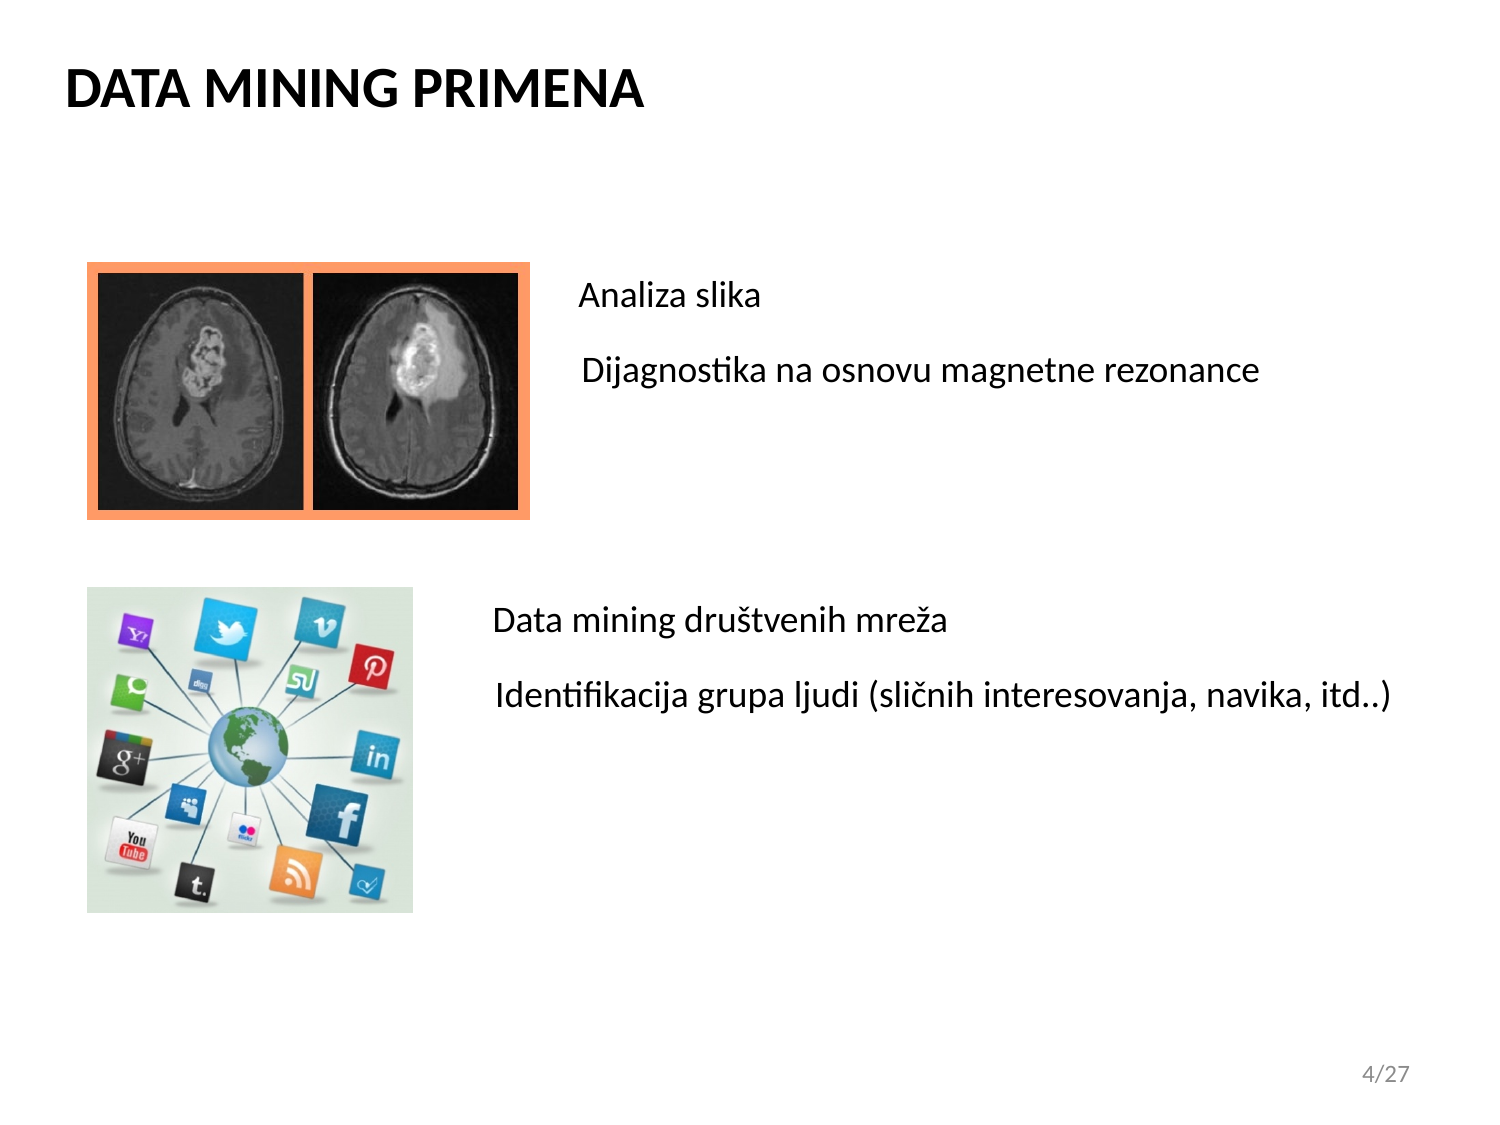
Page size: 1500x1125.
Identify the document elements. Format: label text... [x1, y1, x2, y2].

text_box Dijagnostika na osnovu magnetne rezonance [566, 337, 1276, 398]
slide_number 4/27 [1074, 1042, 1425, 1103]
picture [87, 262, 530, 521]
text_box Identifikacija grupa ljudi (sličnih interesovanja, navika, itd..) [480, 662, 1408, 723]
picture [87, 587, 413, 913]
text_box Analiza slika [563, 262, 777, 323]
title DATA MINING PRIMENA [50, 37, 1400, 130]
text_box Data mining društvenih mreža [477, 587, 964, 648]
